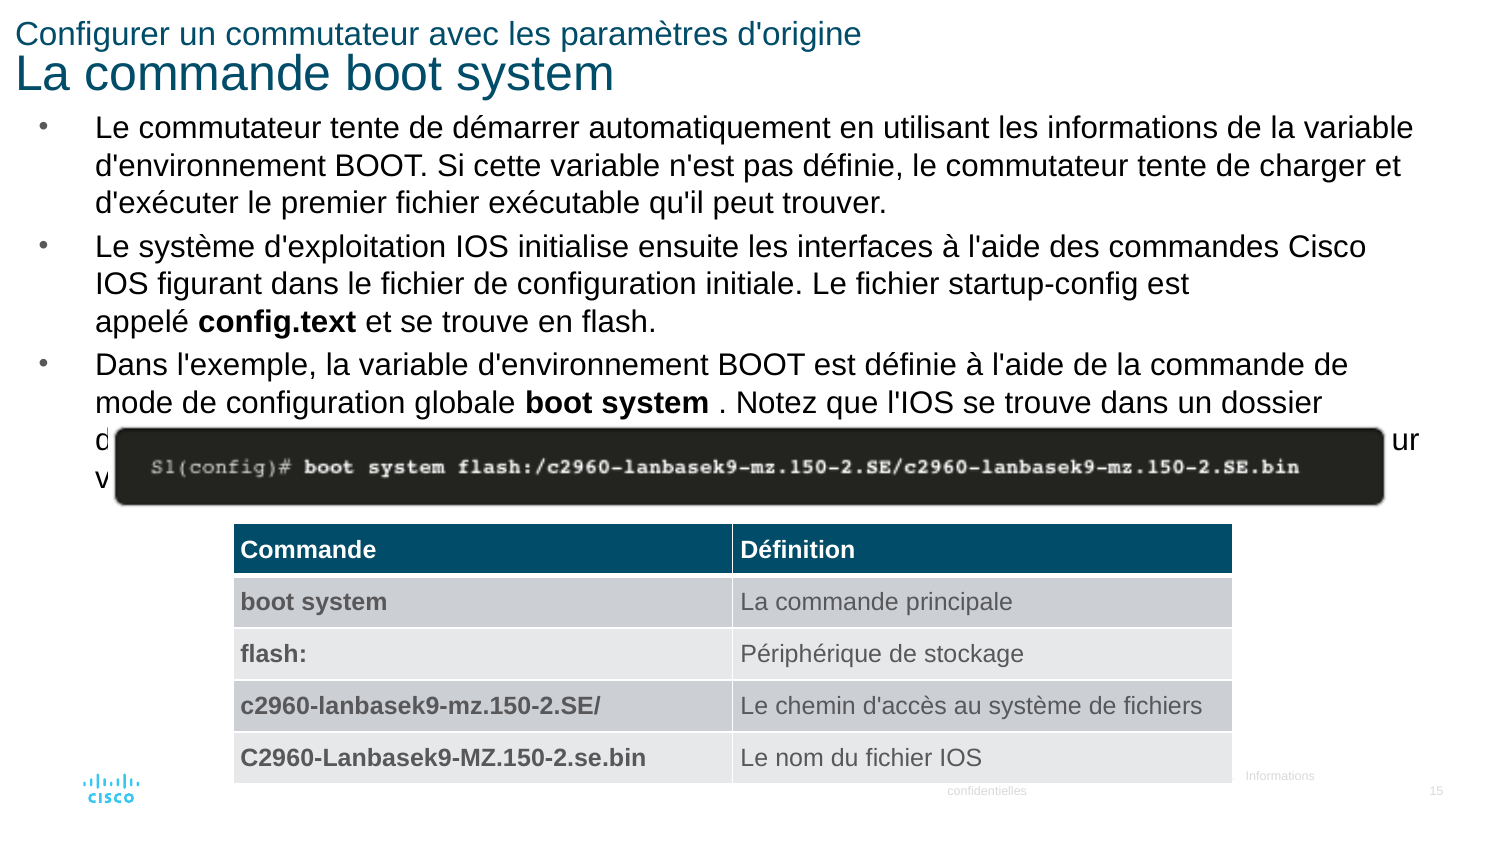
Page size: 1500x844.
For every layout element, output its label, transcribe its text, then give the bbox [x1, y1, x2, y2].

picture [108, 421, 1392, 514]
table_cell flash: [234, 629, 732, 679]
table_cell C2960-Lanbasek9-MZ.150-2.se.bin [234, 733, 732, 783]
table_cell Périphérique de stockage [733, 629, 1232, 679]
table_header Commande [234, 524, 732, 573]
table_cell boot system [234, 578, 732, 627]
table_cell c2960-lanbasek9-mz.150-2.SE/ [234, 681, 732, 731]
table_cell Le chemin d'accès au système de fichiers [733, 681, 1232, 731]
table_cell La commande principale [733, 578, 1232, 627]
title Configurer un commutateur avec les paramètres d'origine La commande boot system [0, 0, 1369, 121]
table_cell Le nom du fichier IOS [733, 733, 1232, 783]
table_header Définition [733, 524, 1232, 573]
list Le commutateur tente de démarrer automatiquement en utilisant les informations de la variable d'environnement BOOT. Si cette variable n'est pas définie, le commutateur tente de charger et d'exécuter le premier fichier exécutable qu'il peut trouver. Le système d'exploitation IOS initialise ensuite les interfaces à l'aide des commandes Cisco IOS figurant dans le fichier de configuration initiale. Le fichier startup-config est appelé config.text et se trouve en flash. Dans l'exemple, la variable d'environnement BOOT est définie à l'aide de la commande de mode de configuration globale boot system . Notez que l'IOS se trouve dans un dossier distinct et que le chemin d'accès au dossier est spécifié. Utilisez la commande show boot pour voir le réglage actuel du fichier de démarrage du logiciel IOS. [23, 99, 1442, 381]
